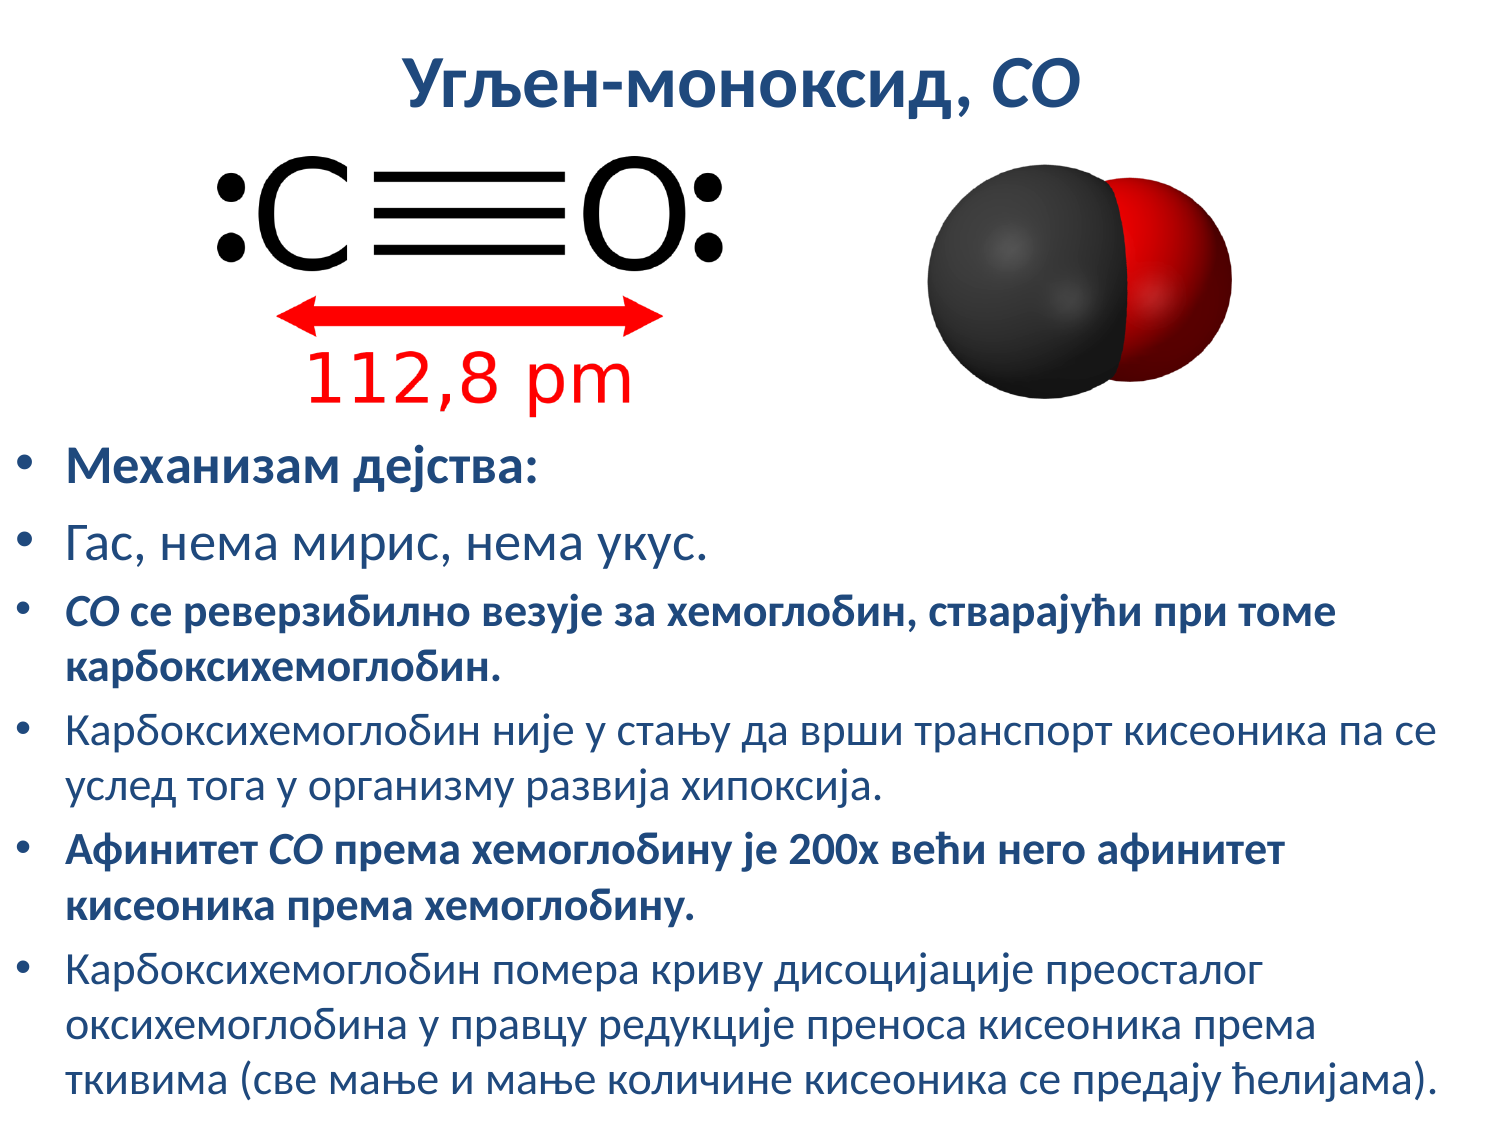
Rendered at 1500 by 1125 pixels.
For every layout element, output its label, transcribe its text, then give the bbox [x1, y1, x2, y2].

picture [212, 149, 726, 422]
picture [912, 149, 1247, 415]
list Механизам дејства: Гас, нема мирис, нема укус. СО се реверзибилно везује за хемоглобин, стварајући при томе карбоксихемоглобин. Карбоксихемоглобин није у стању да врши транспорт кисеоника па се услед тога у организму развија хипоксија. Афинитет СО према хемоглобину је 200x већи него афинитет кисеоника према хемоглобину. Карбоксихемоглобин помера криву дисоцијације преосталог оксихемоглобина у правцу редукције преноса кисеоника према ткивима (све мање и мање количине кисеоника се предају ћелијама). [0, 421, 1500, 1125]
title Угљен-моноксид, СО [0, 24, 1500, 130]
